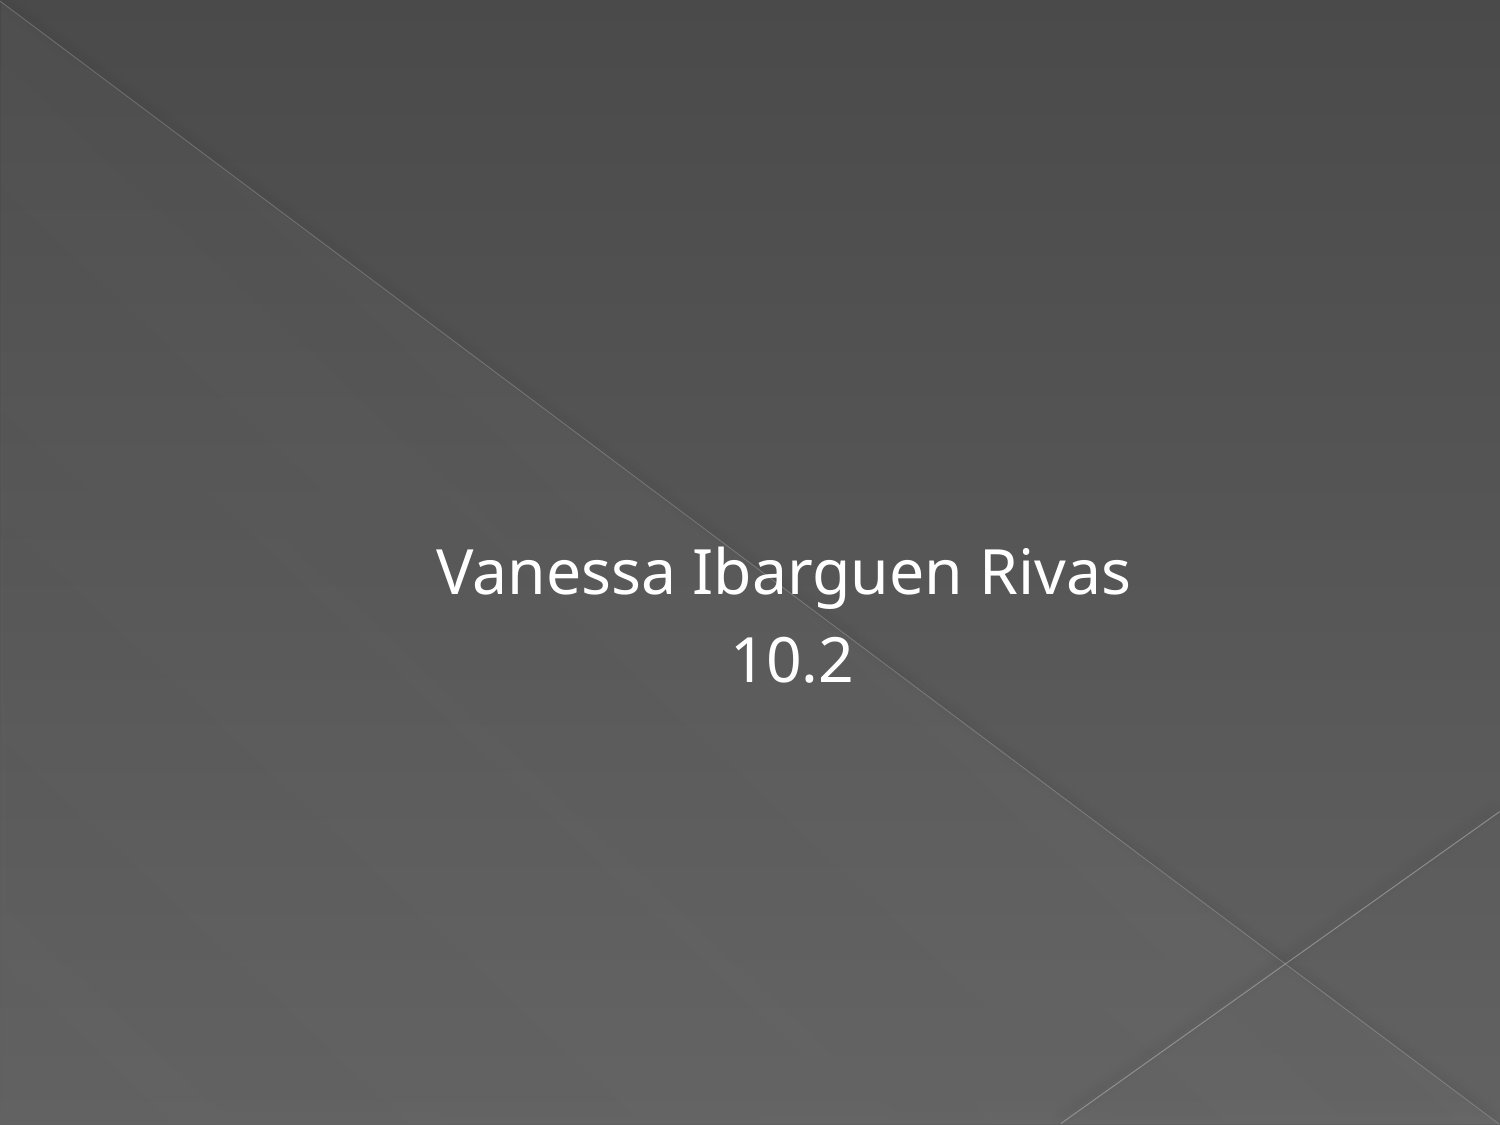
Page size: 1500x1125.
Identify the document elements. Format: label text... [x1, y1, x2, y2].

list Vanessa Ibarguen Rivas 10.2 [112, 0, 1463, 750]
